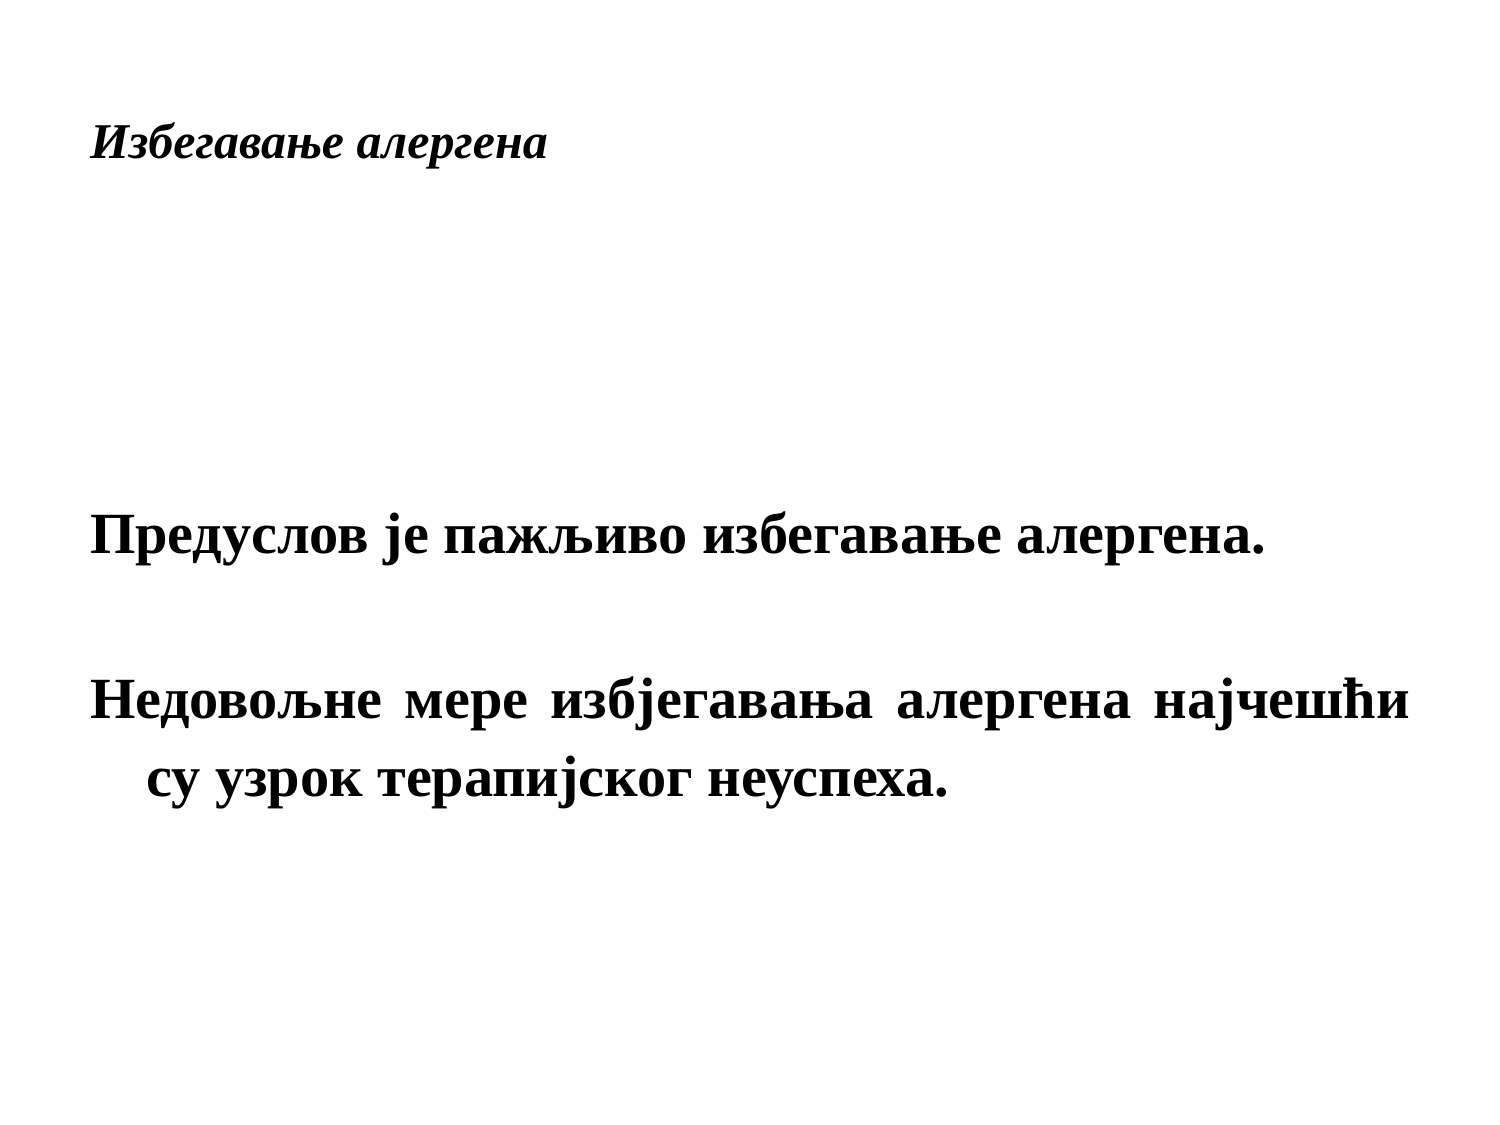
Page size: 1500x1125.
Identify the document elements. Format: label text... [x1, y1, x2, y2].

title Избегавање алергена [75, 45, 1425, 233]
list Предуслов је пажљиво избегавање алергена. Недовољне мере избјегавања алергена најчешћи су узрок терапијског неуспеха. [75, 487, 1425, 950]
